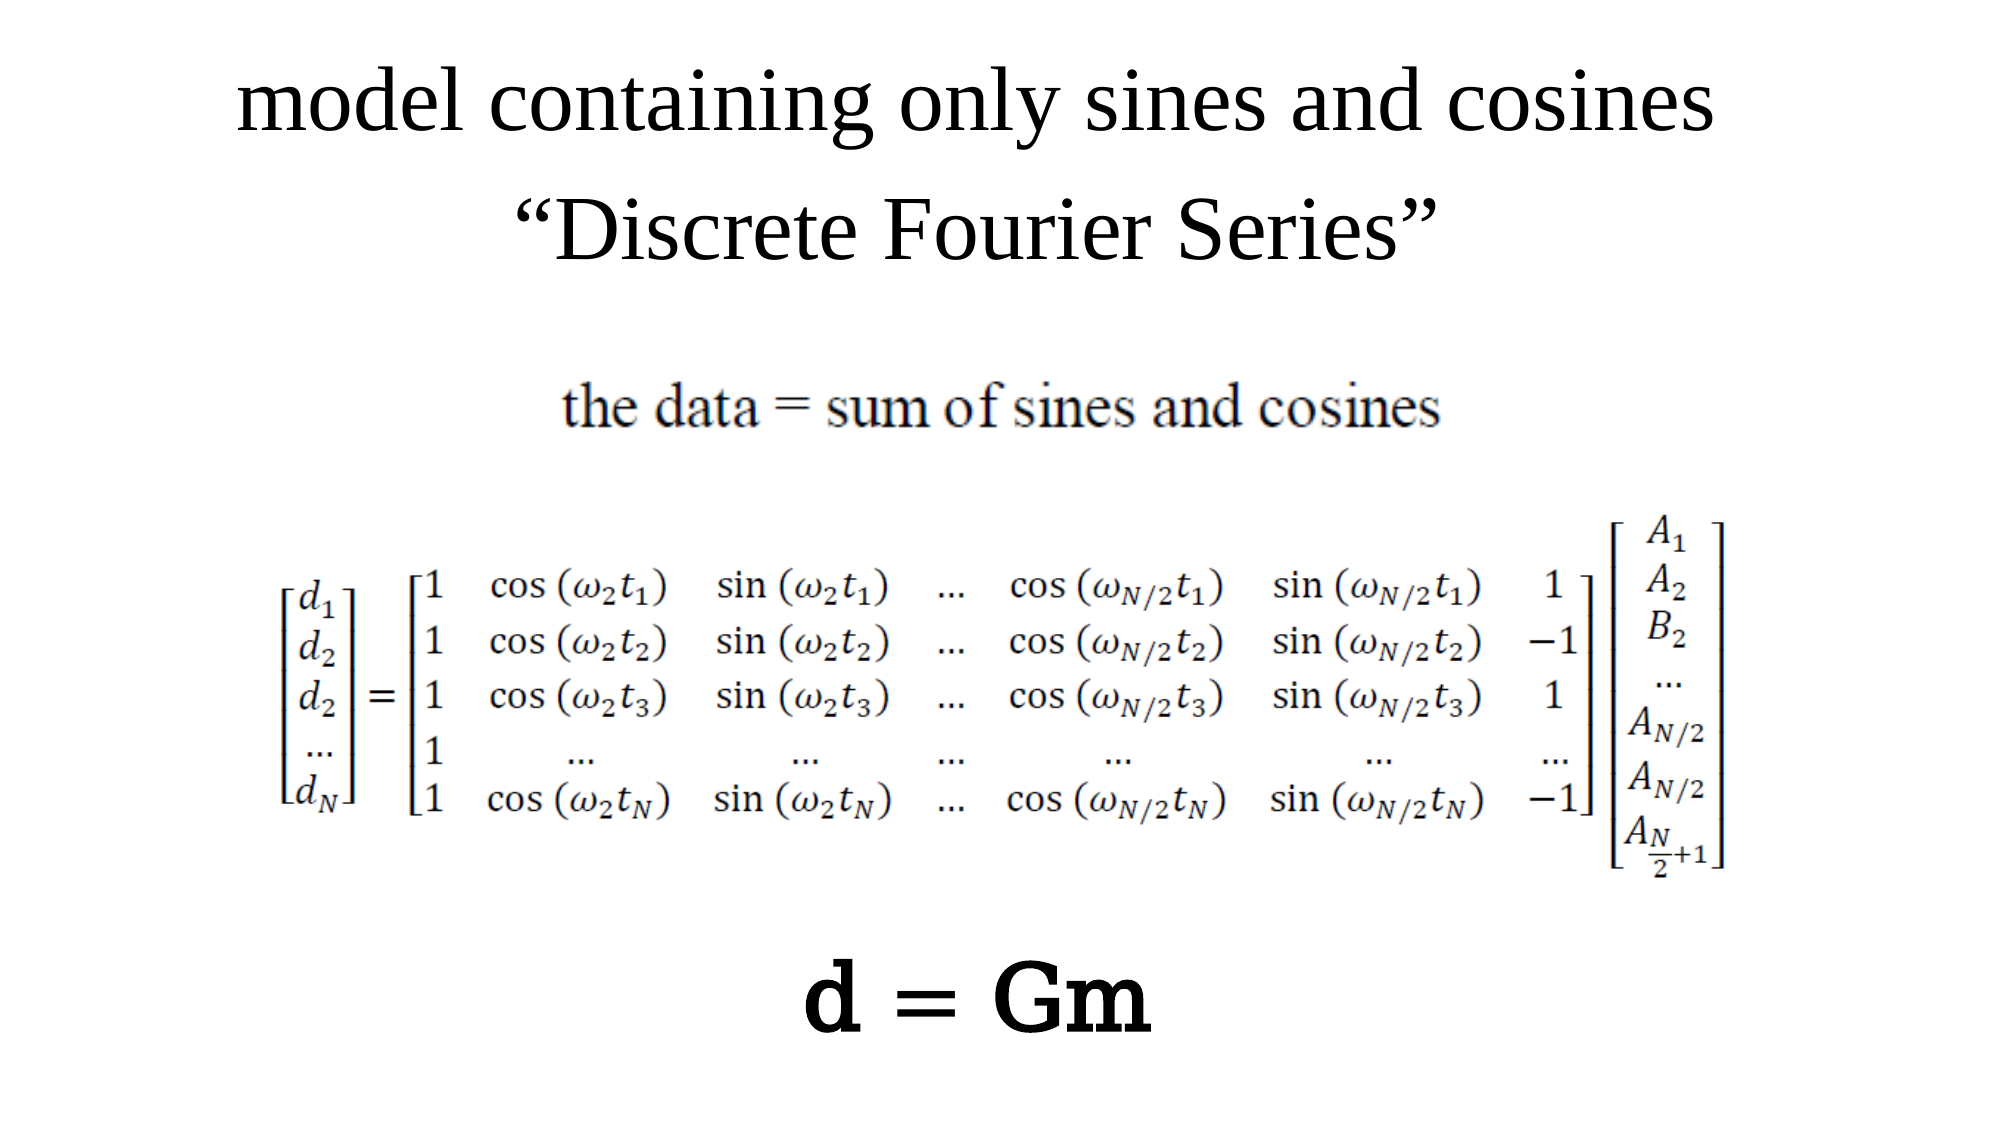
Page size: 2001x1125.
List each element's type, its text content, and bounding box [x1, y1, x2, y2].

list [498, 321, 1502, 485]
picture [249, 506, 1750, 888]
text_box model containing only sines and cosines “Discrete Fourier Series” [0, 31, 1978, 374]
text_box d = Gm [227, 930, 1728, 1094]
